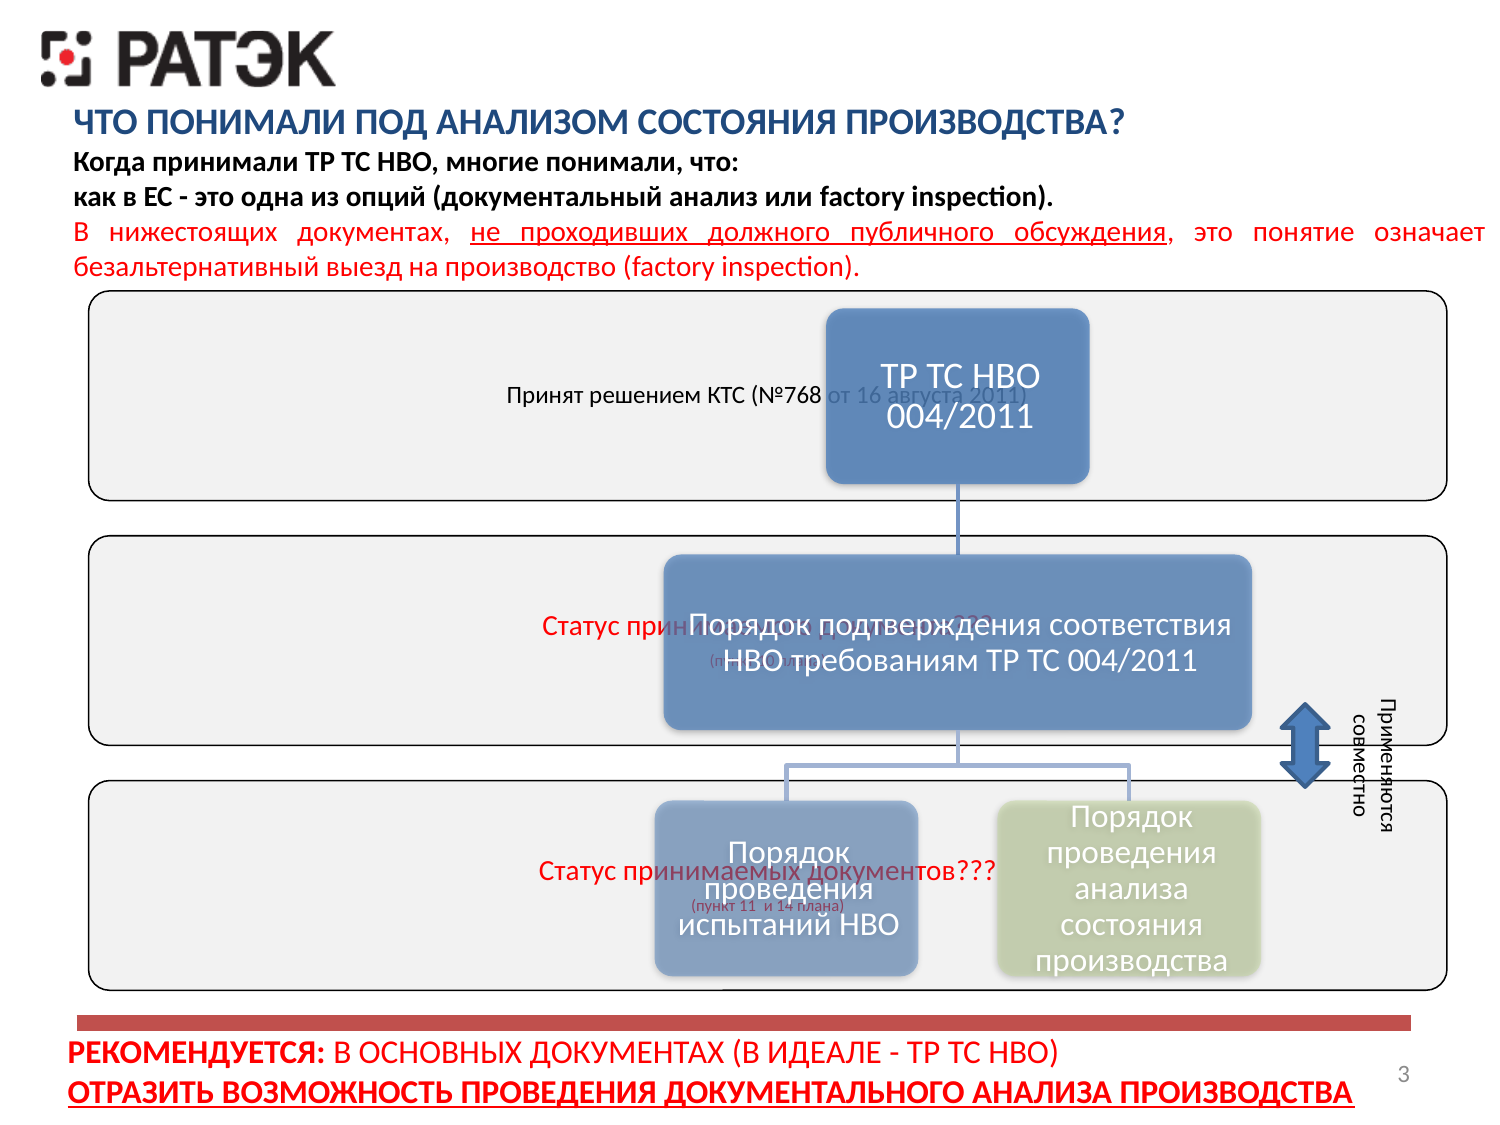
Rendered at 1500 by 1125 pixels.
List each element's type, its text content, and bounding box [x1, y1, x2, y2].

slide_number 3 [1074, 1042, 1425, 1103]
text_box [88, 290, 1448, 991]
text_box РЕКОМЕНДУЕТСЯ: В ОСНОВНЫХ ДОКУМЕНТАХ (В ИДЕАЛЕ - ТР ТС НВО) ОТРАЗИТЬ ВОЗМОЖНОСТЬ ПРОВЕДЕНИЯ ДОКУМЕНТАЛЬНОГО АНАЛИЗА ПРОИЗВОДСТВА [53, 1023, 1495, 1118]
text_box ЧТО ПОНИМАЛИ ПОД АНАЛИЗОМ СОСТОЯНИЯ ПРОИЗВОДСТВА? Когда принимали ТР ТС НВО, многие понимали, что: как в ЕС - это одна из опций (документальный анализ или factory inspection). В нижестоящих документах, не проходивших должного публичного обсуждения, это понятие означает безальтернативный выезд на производство (factory inspection). [58, 89, 1500, 325]
picture [41, 30, 339, 88]
